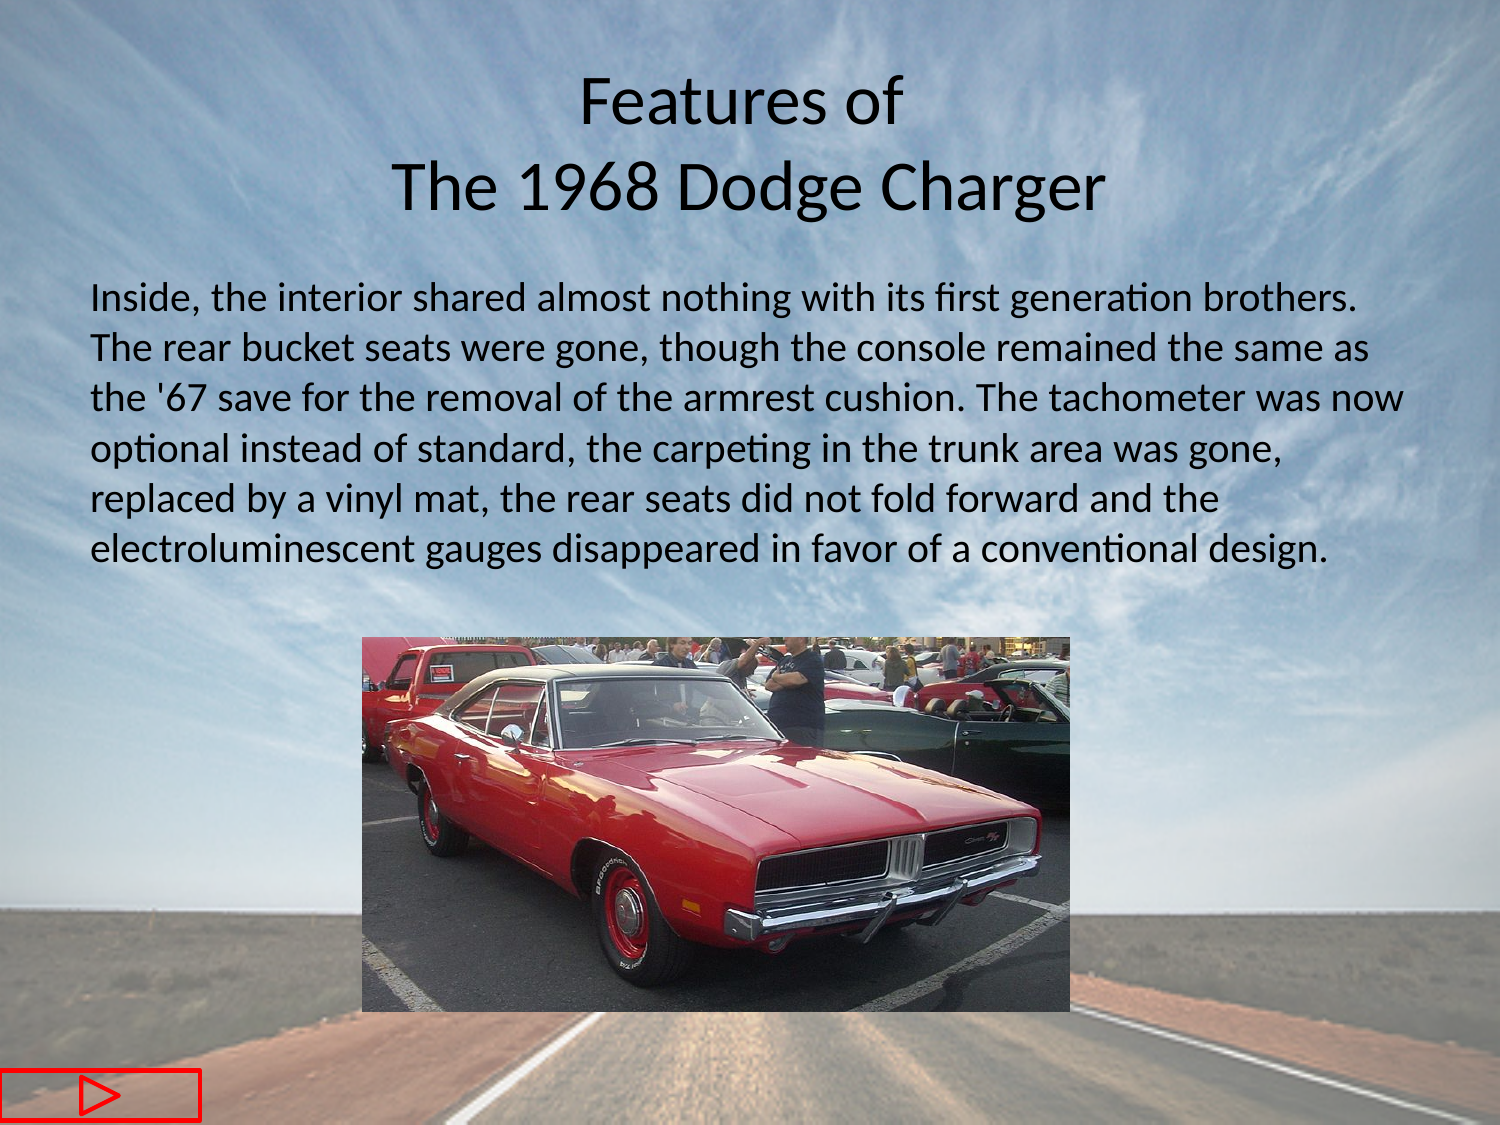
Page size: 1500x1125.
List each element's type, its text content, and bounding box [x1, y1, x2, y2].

list Inside, the interior shared almost nothing with its first generation brothers. The rear bucket seats were gone, though the console remained the same as the '67 save for the removal of the armrest cushion. The tachometer was now optional instead of standard, the carpeting in the trunk area was gone, replaced by a vinyl mat, the rear seats did not fold forward and the electroluminescent gauges disappeared in favor of a conventional design. [75, 262, 1425, 1005]
picture [362, 637, 1070, 1012]
title Features of The 1968 Dodge Charger [75, 45, 1425, 233]
text_box [0, 1068, 202, 1123]
